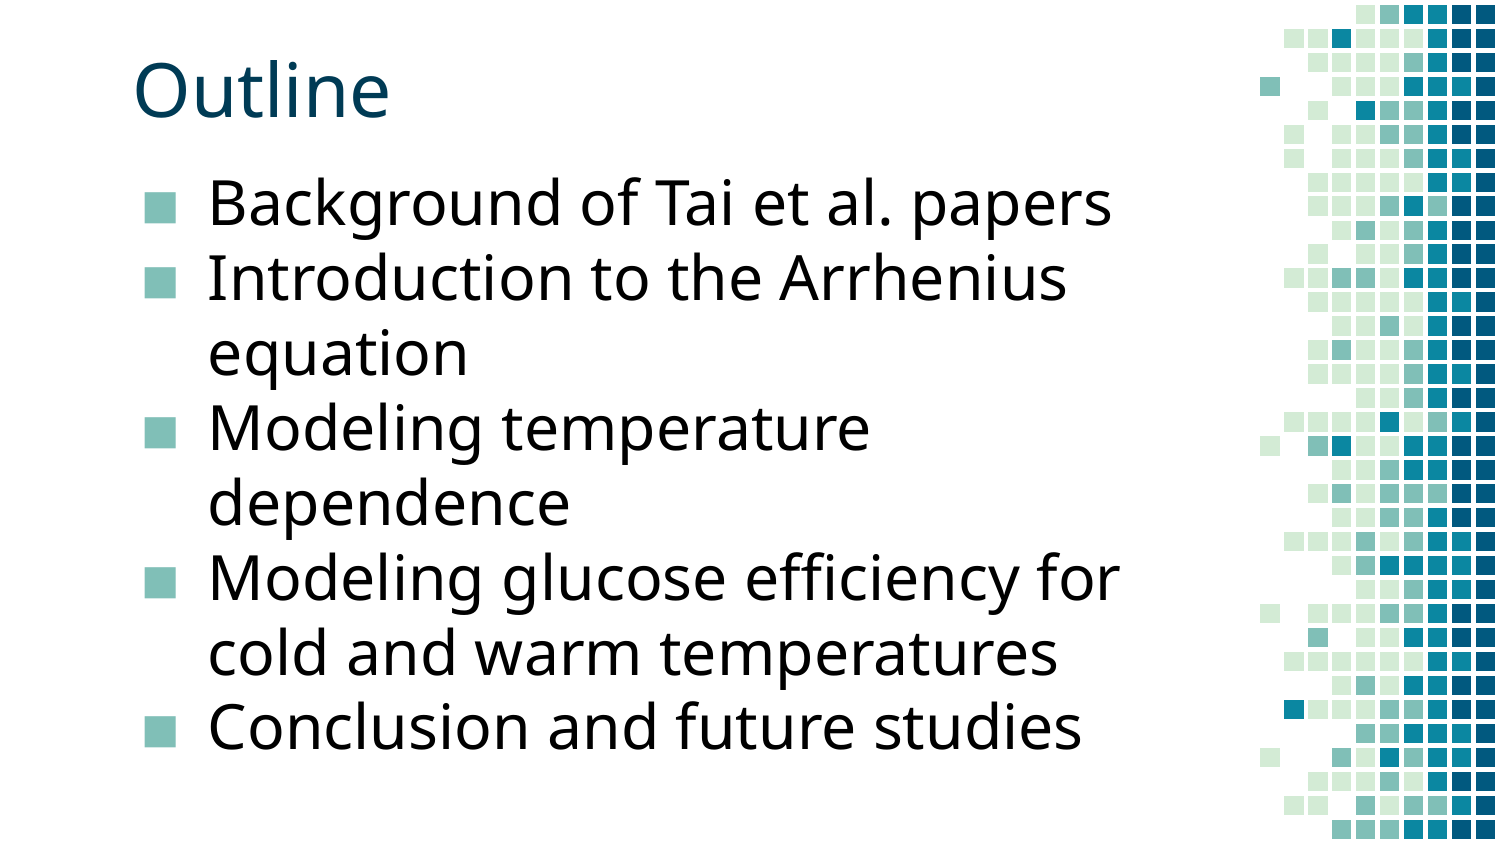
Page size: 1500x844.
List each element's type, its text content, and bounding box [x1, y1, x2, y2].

list Background of Tai et al. papers Introduction to the Arrhenius equation Modeling temperature dependence Modeling glucose efficiency for cold and warm temperatures Conclusion and future studies [117, 147, 1227, 774]
title Outline [117, 45, 1227, 147]
